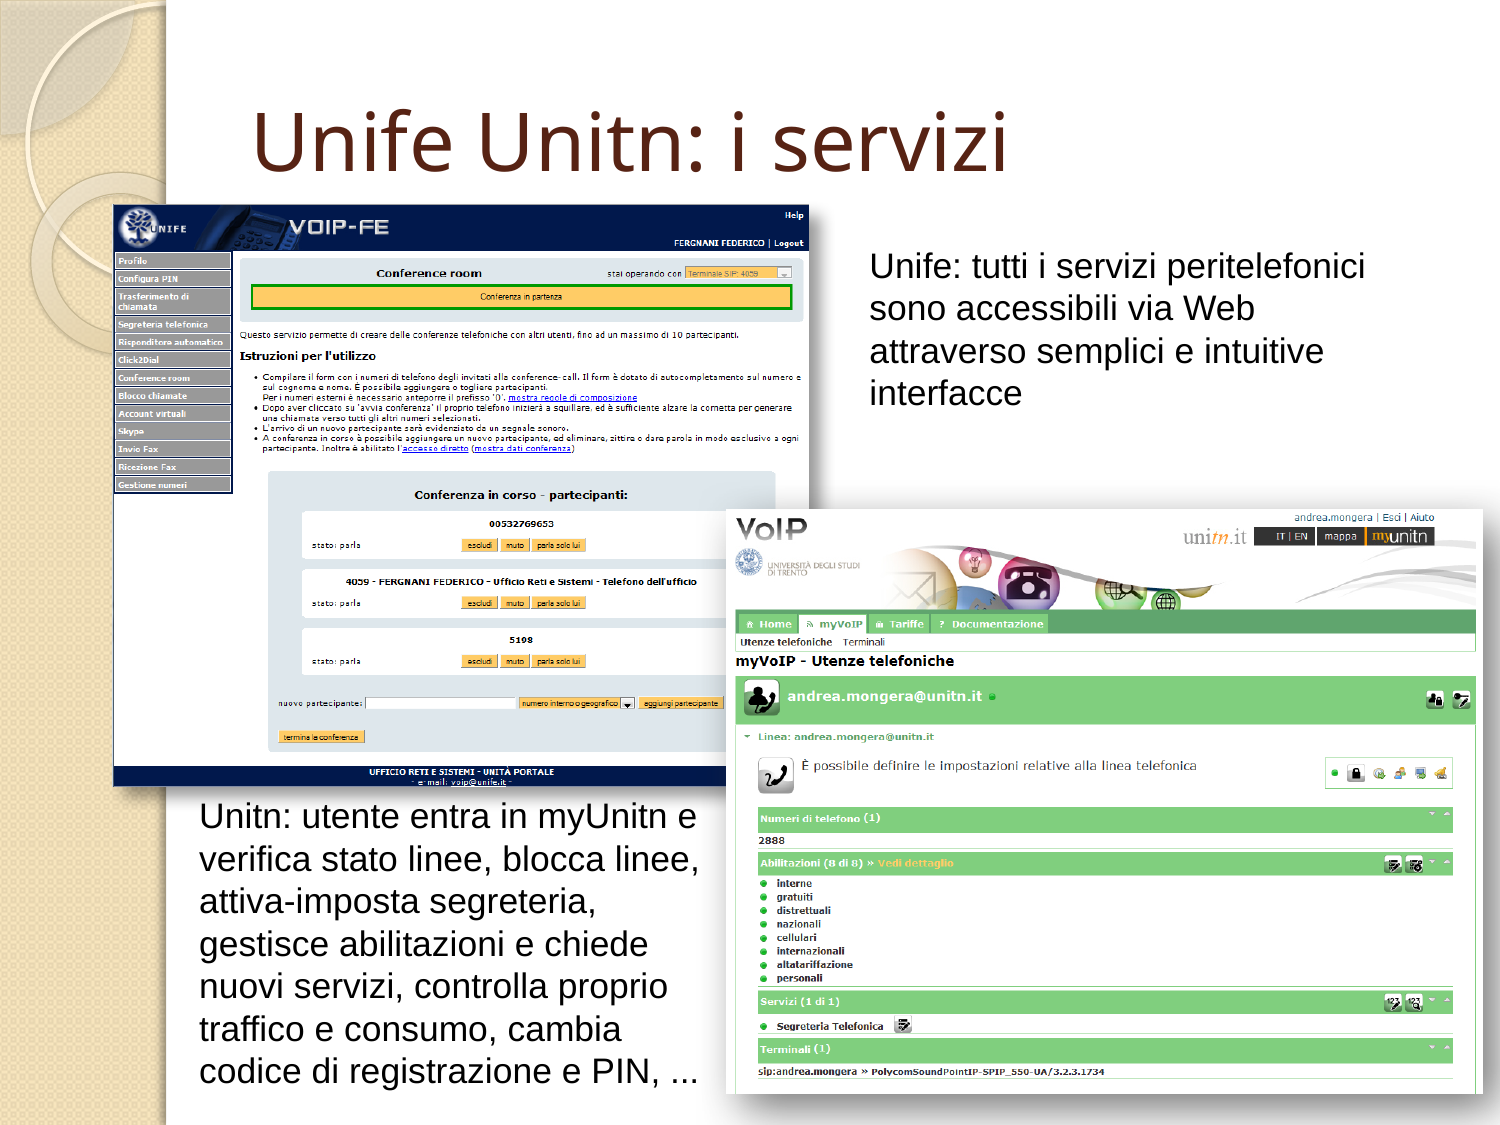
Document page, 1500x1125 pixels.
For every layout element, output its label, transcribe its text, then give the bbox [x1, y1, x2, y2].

picture [111, 204, 1483, 1095]
list Unife: tutti i servizi peritelefonici sono accessibili via Web attraverso semplici e intuitive interfacce [840, 235, 1436, 469]
title Unife Unitn: i servizi [235, 45, 1466, 233]
text_box Unitn: utente entra in myUnitn e verifica stato linee, blocca linee, attiva-imposta segreteria, gestisce abilitazioni e chiede nuovi servizi, controlla proprio traffico e consumo, cambia codice di registrazione e PIN, ... [171, 798, 724, 1125]
